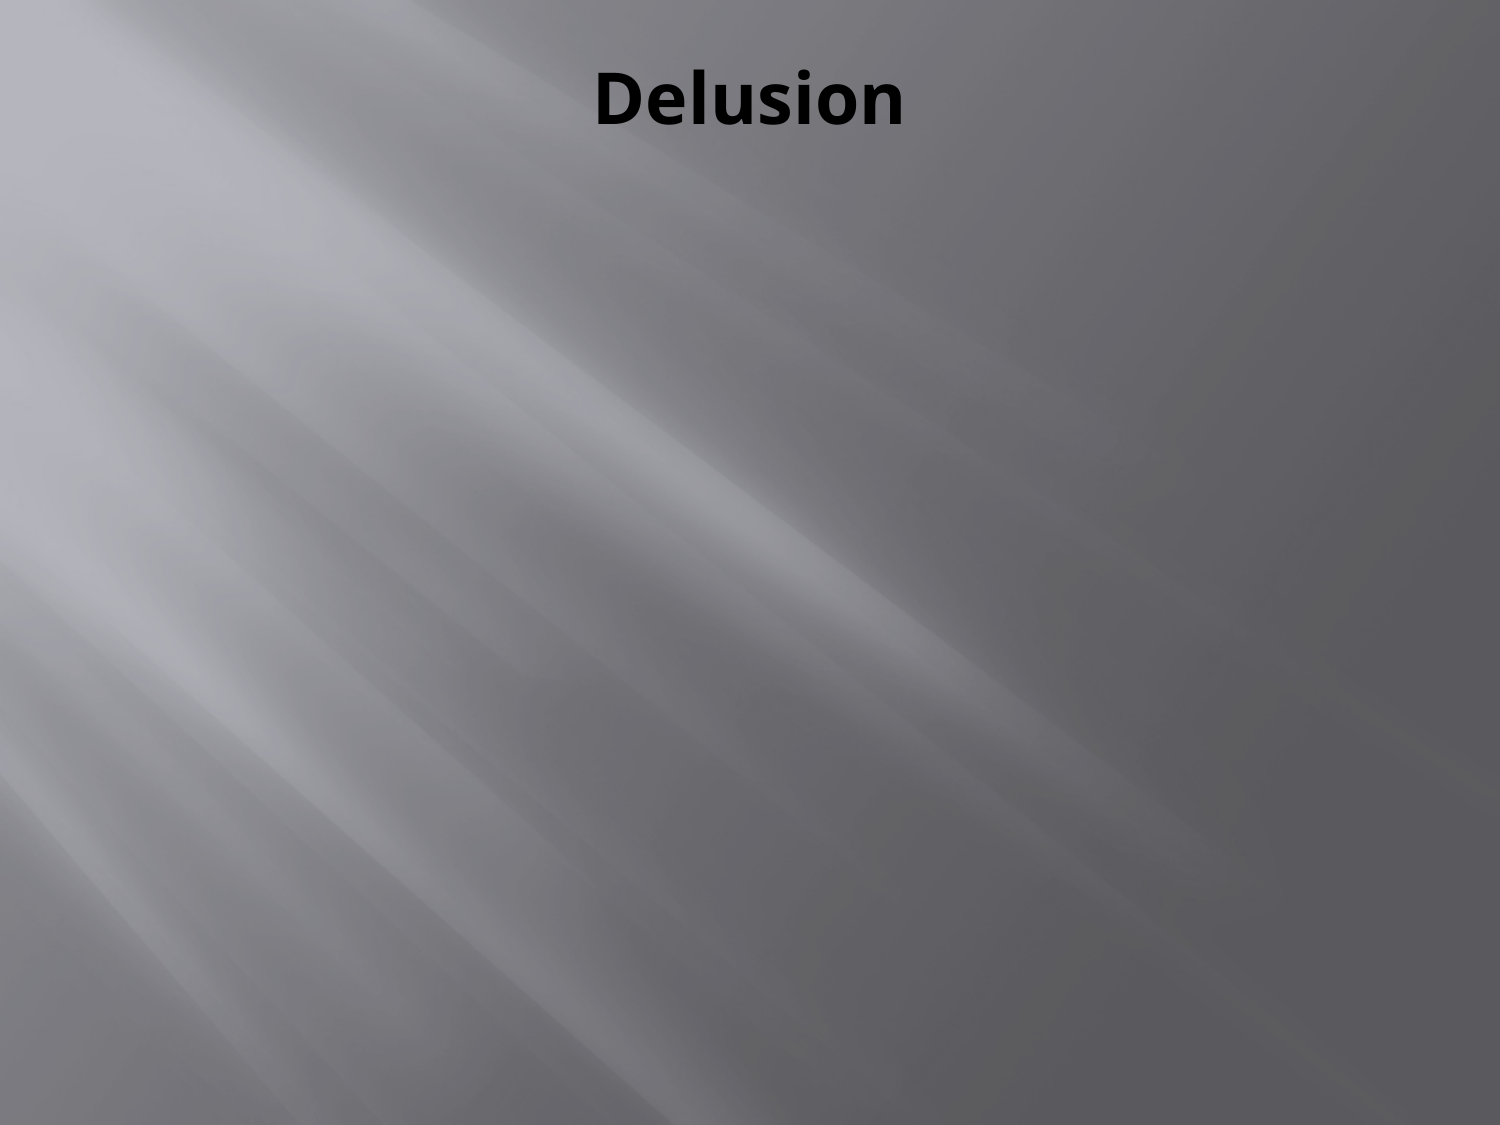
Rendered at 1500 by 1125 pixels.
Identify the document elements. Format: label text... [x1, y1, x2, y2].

title Delusion [75, 45, 1425, 233]
